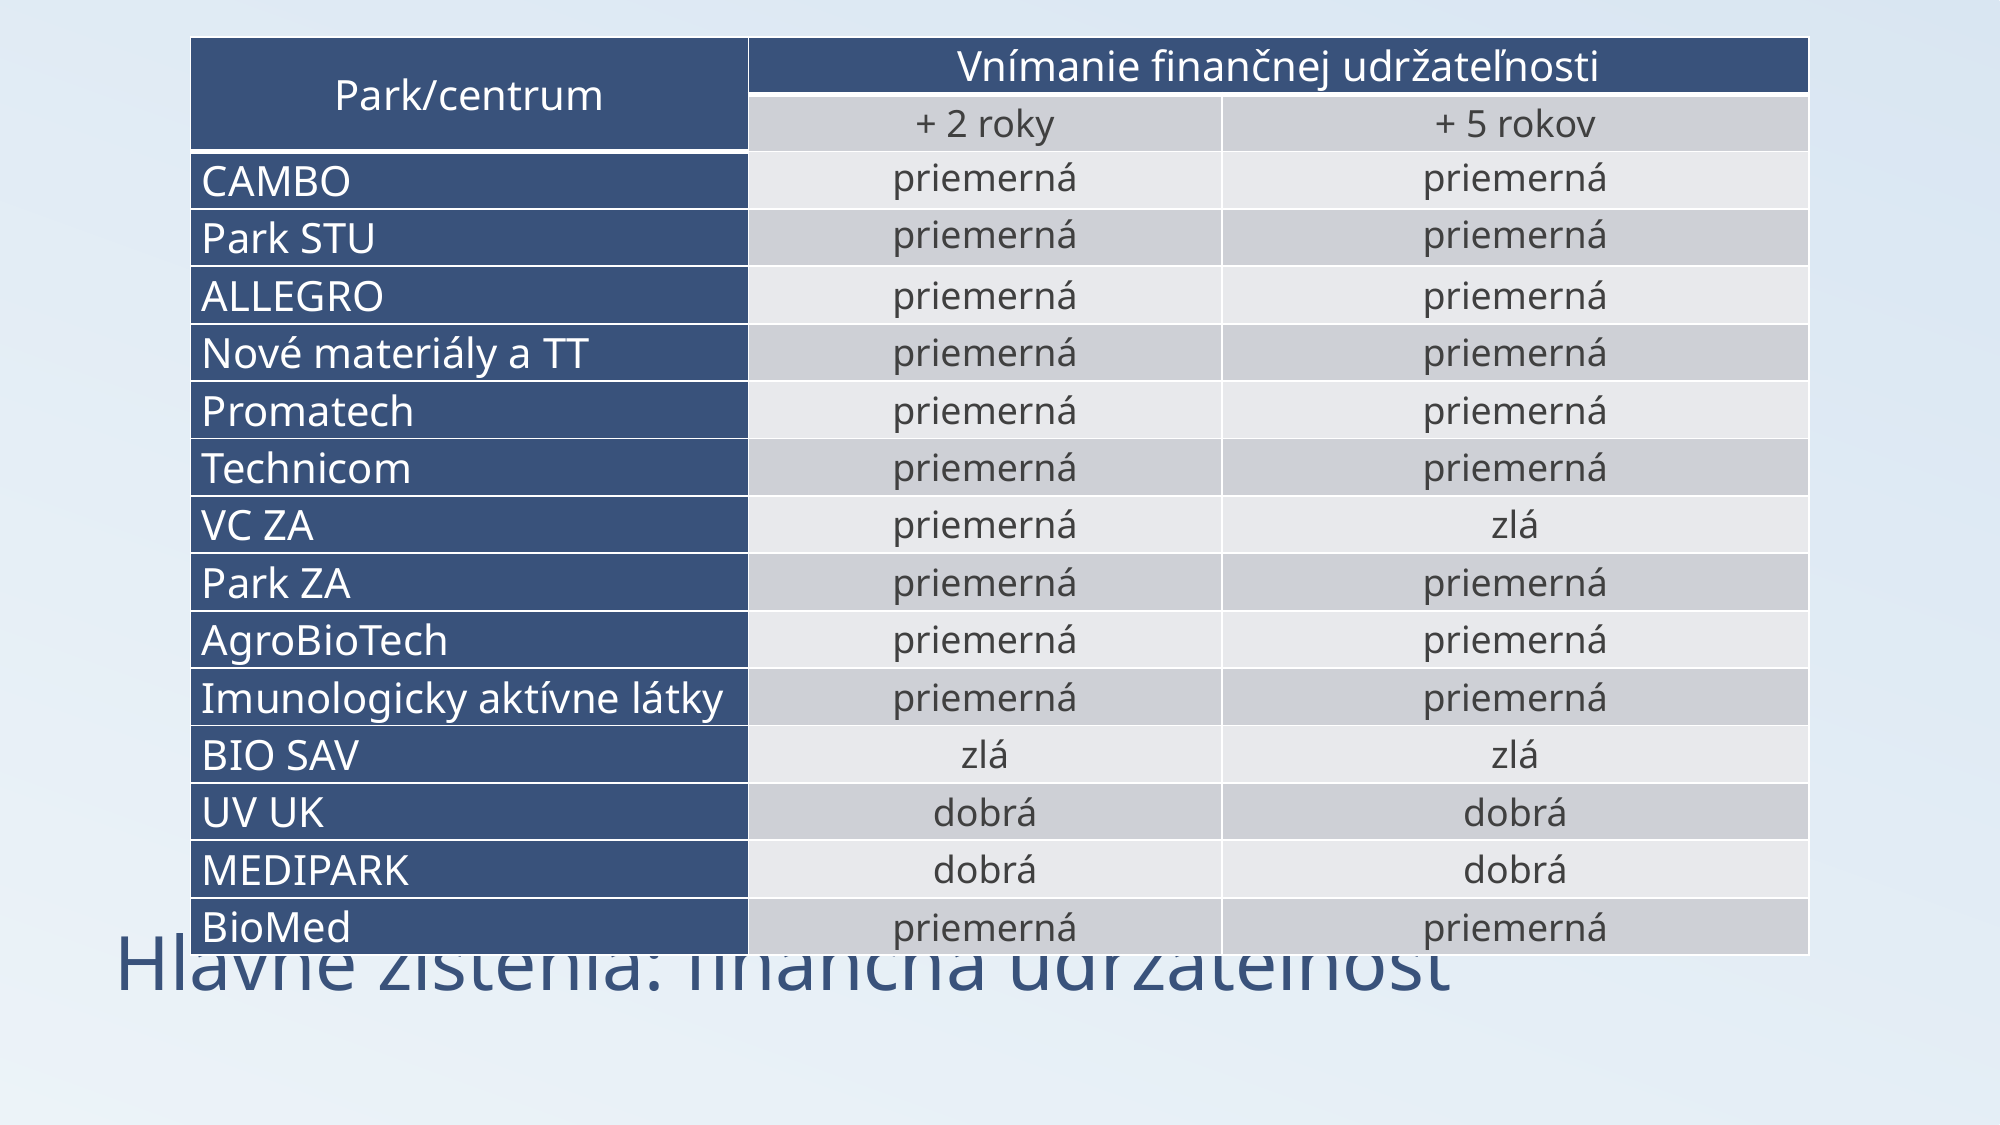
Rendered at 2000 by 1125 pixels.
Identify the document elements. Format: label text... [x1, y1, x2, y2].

table_header Park/centrum [191, 38, 748, 149]
table_cell priemerná [1223, 669, 1808, 725]
table_cell Promatech [191, 382, 748, 438]
table_cell Imunologicky aktívne látky [191, 669, 748, 725]
table_cell priemerná [1223, 899, 1808, 954]
table_cell dobrá [749, 841, 1221, 897]
table_cell priemerná [1223, 439, 1808, 495]
table_cell priemerná [749, 267, 1221, 323]
table_cell dobrá [1223, 841, 1808, 897]
table_cell priemerná [749, 899, 1221, 954]
table_cell Nové materiály a TT [191, 325, 748, 380]
table_cell zlá [1223, 497, 1808, 552]
table_cell Technicom [191, 439, 748, 495]
table_cell + 2 roky [749, 97, 1221, 151]
table_cell priemerná [749, 210, 1221, 265]
table_cell dobrá [1223, 784, 1808, 839]
table_cell priemerná [749, 325, 1221, 380]
table_cell MEDIPARK [191, 841, 748, 897]
table_cell priemerná [749, 497, 1221, 552]
table_cell dobrá [749, 784, 1221, 839]
table_cell AgroBioTech [191, 612, 748, 667]
table_cell priemerná [1223, 210, 1808, 265]
table_cell zlá [749, 726, 1221, 782]
table_cell CAMBO [191, 154, 748, 208]
table_cell priemerná [1223, 325, 1808, 380]
table_cell priemerná [749, 382, 1221, 438]
table_cell UV UK [191, 784, 748, 839]
table_cell zlá [1223, 726, 1808, 782]
table_cell Park ZA [191, 554, 748, 610]
table_cell ALLEGRO [191, 267, 748, 323]
table_cell priemerná [1223, 152, 1808, 208]
table_header Vnímanie finančnej udržateľnosti [749, 38, 1808, 92]
table_cell BioMed [191, 899, 748, 954]
table_cell priemerná [749, 554, 1221, 610]
table_cell priemerná [749, 152, 1221, 208]
table_cell Park STU [191, 210, 748, 265]
table_cell + 5 rokov [1223, 97, 1808, 151]
table_cell priemerná [749, 669, 1221, 725]
table_cell BIO SAV [191, 726, 748, 782]
table_cell priemerná [1223, 612, 1808, 667]
table_cell priemerná [749, 612, 1221, 667]
table_cell VC ZA [191, 497, 748, 552]
title Hlavné zistenia: finančná udržateľnosť [99, 837, 1900, 1013]
table_cell priemerná [749, 439, 1221, 495]
table_cell priemerná [1223, 554, 1808, 610]
table_cell priemerná [1223, 267, 1808, 323]
table_cell priemerná [1223, 382, 1808, 438]
